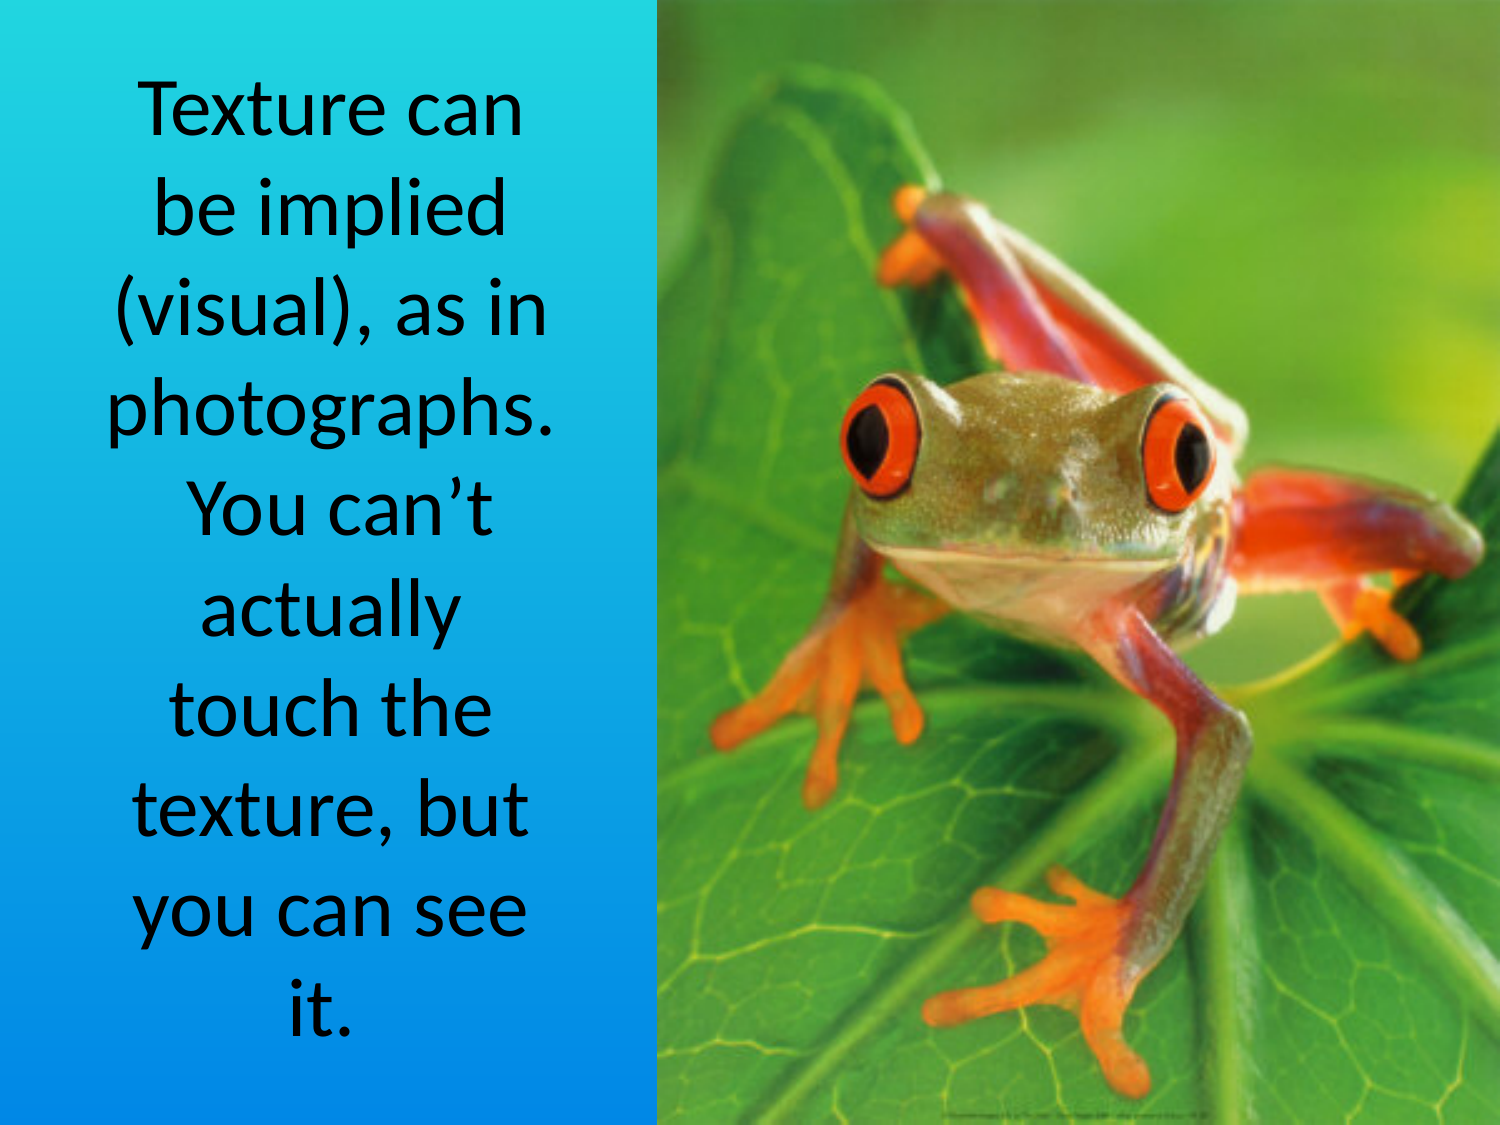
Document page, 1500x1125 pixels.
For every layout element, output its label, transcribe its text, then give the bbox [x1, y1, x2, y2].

picture [575, 0, 1500, 1125]
title Texture can be implied (visual), as in photographs. You can’t actually touch the texture, but you can see it. [87, 37, 575, 1068]
